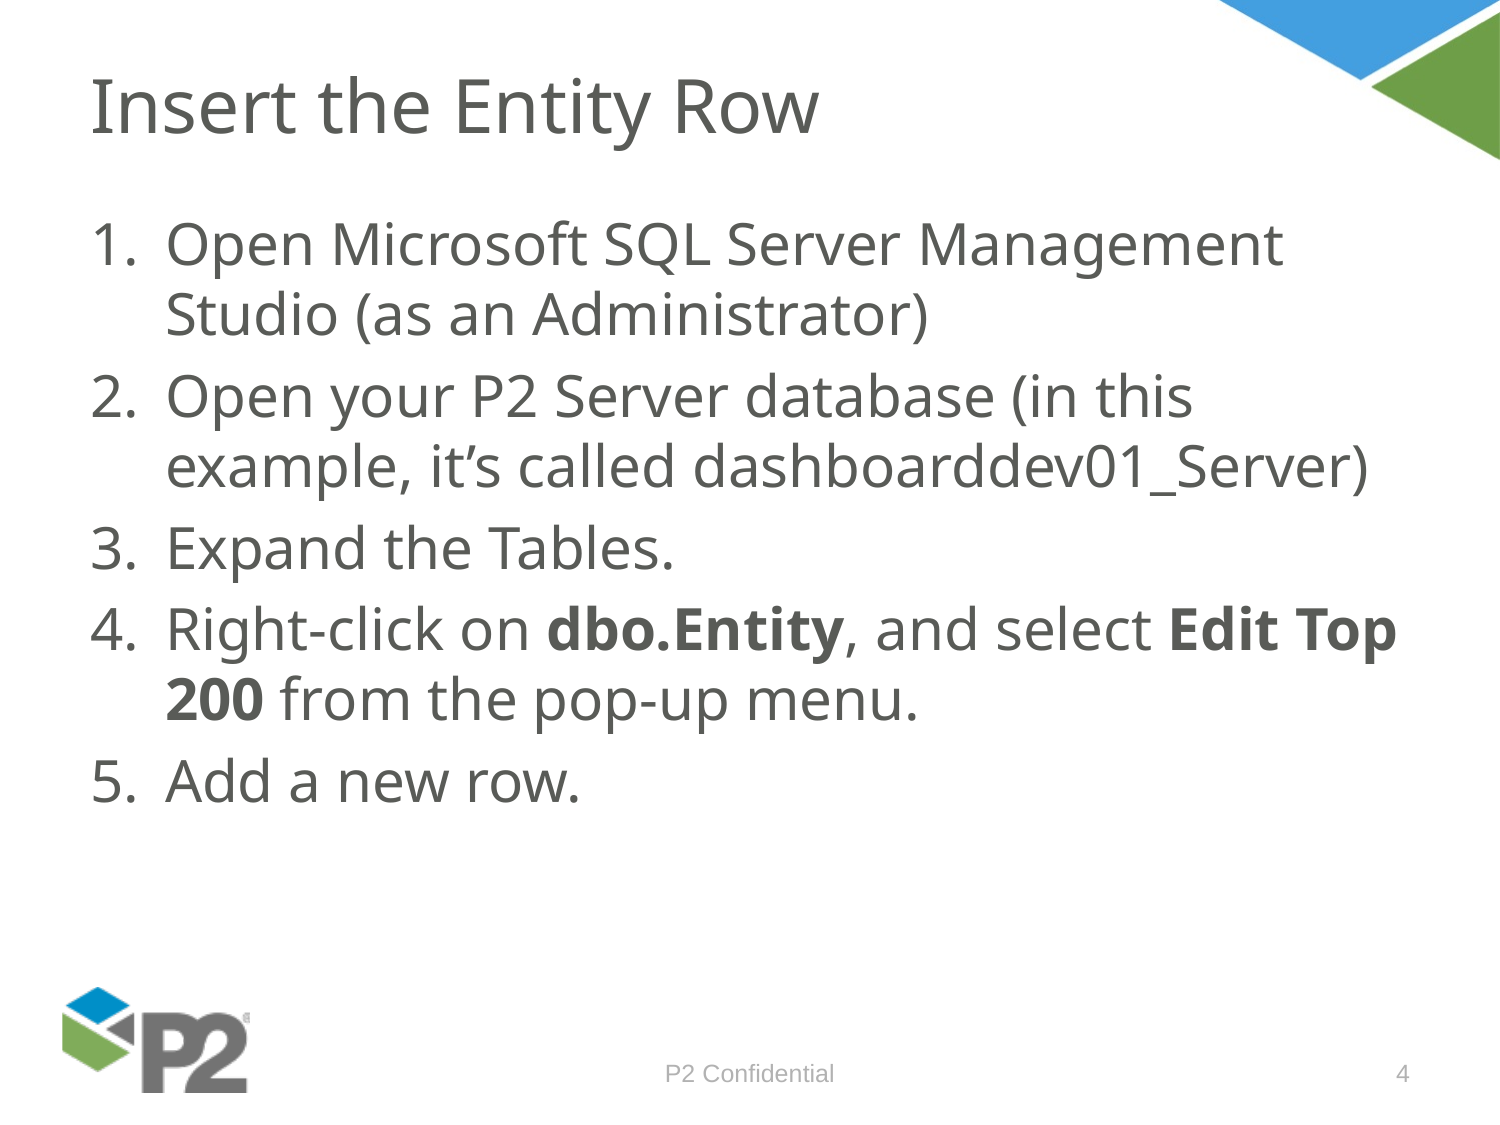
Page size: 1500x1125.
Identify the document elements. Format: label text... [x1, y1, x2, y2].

footer P2 Confidential [512, 1042, 988, 1103]
picture [1169, 0, 1500, 196]
list Open Microsoft SQL Server Management Studio (as an Administrator) Open your P2 Server database (in this example, it’s called dashboarddev01_Server) Expand the Tables. Right-click on dbo.Entity, and select Edit Top 200 from the pop-up menu. Add a new row. [75, 200, 1425, 963]
title Insert the Entity Row [75, 45, 1425, 163]
slide_number 4 [1074, 1042, 1425, 1103]
